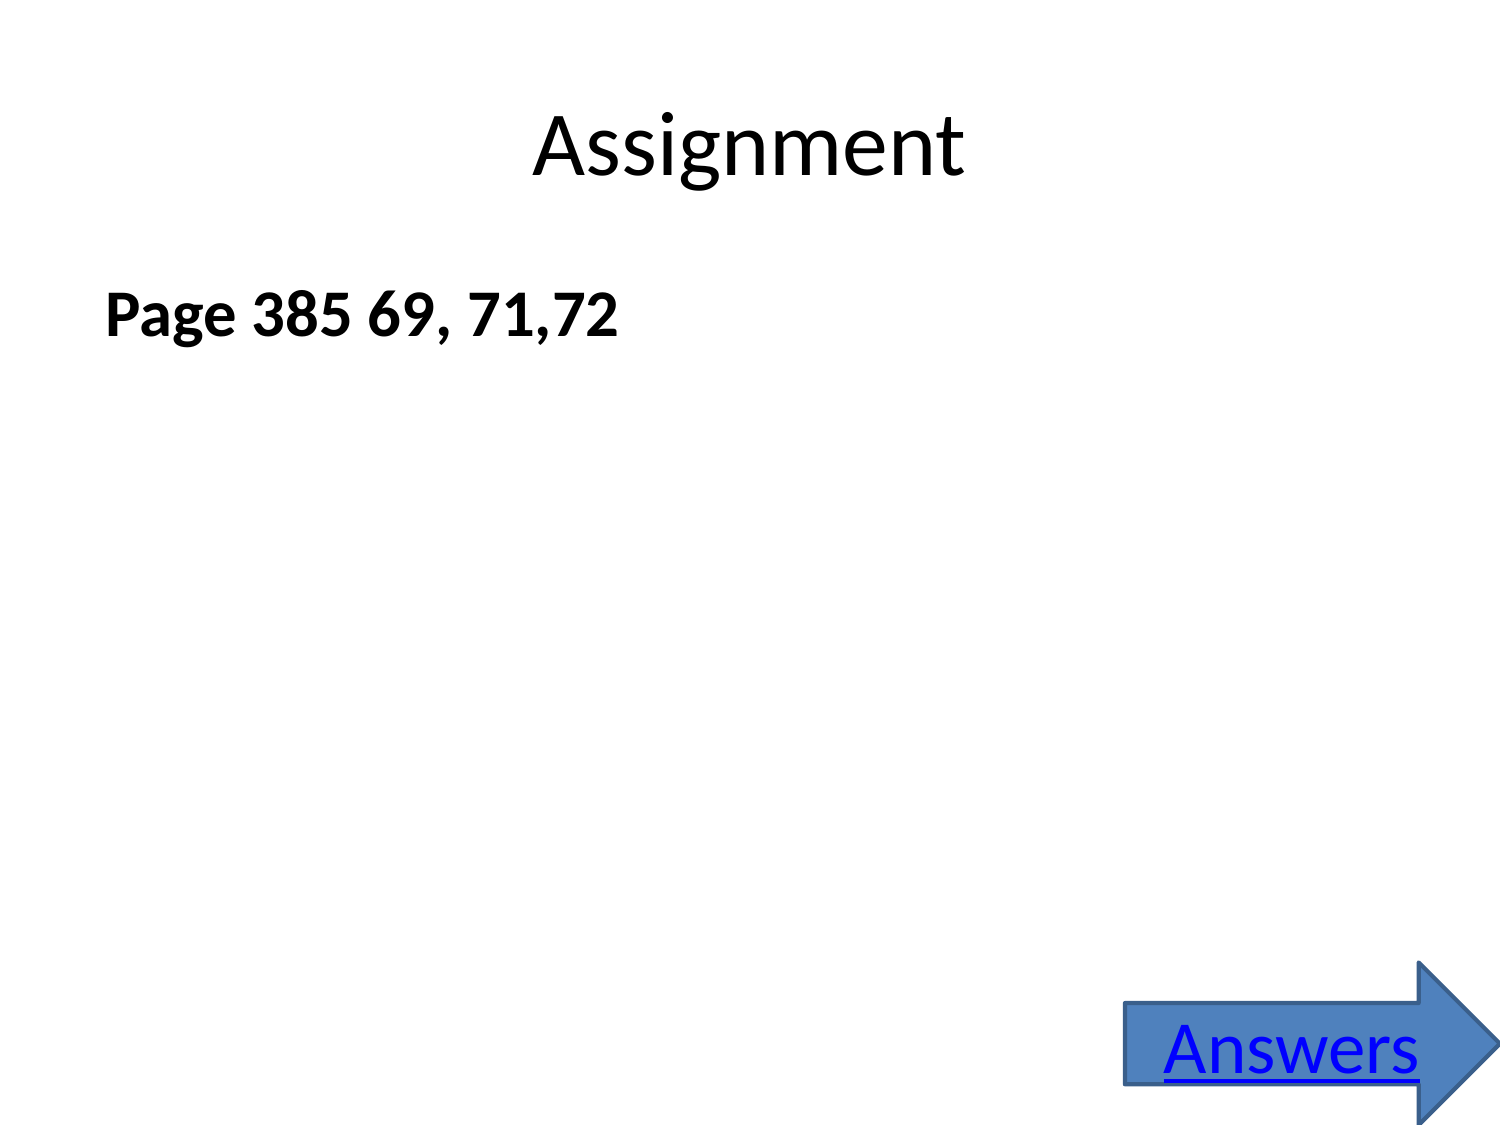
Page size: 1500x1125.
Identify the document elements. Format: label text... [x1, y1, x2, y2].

list Page 385 69, 71,72 [75, 262, 1425, 1005]
title Assignment [75, 45, 1425, 233]
text_box Answers [1122, 960, 1500, 1125]
